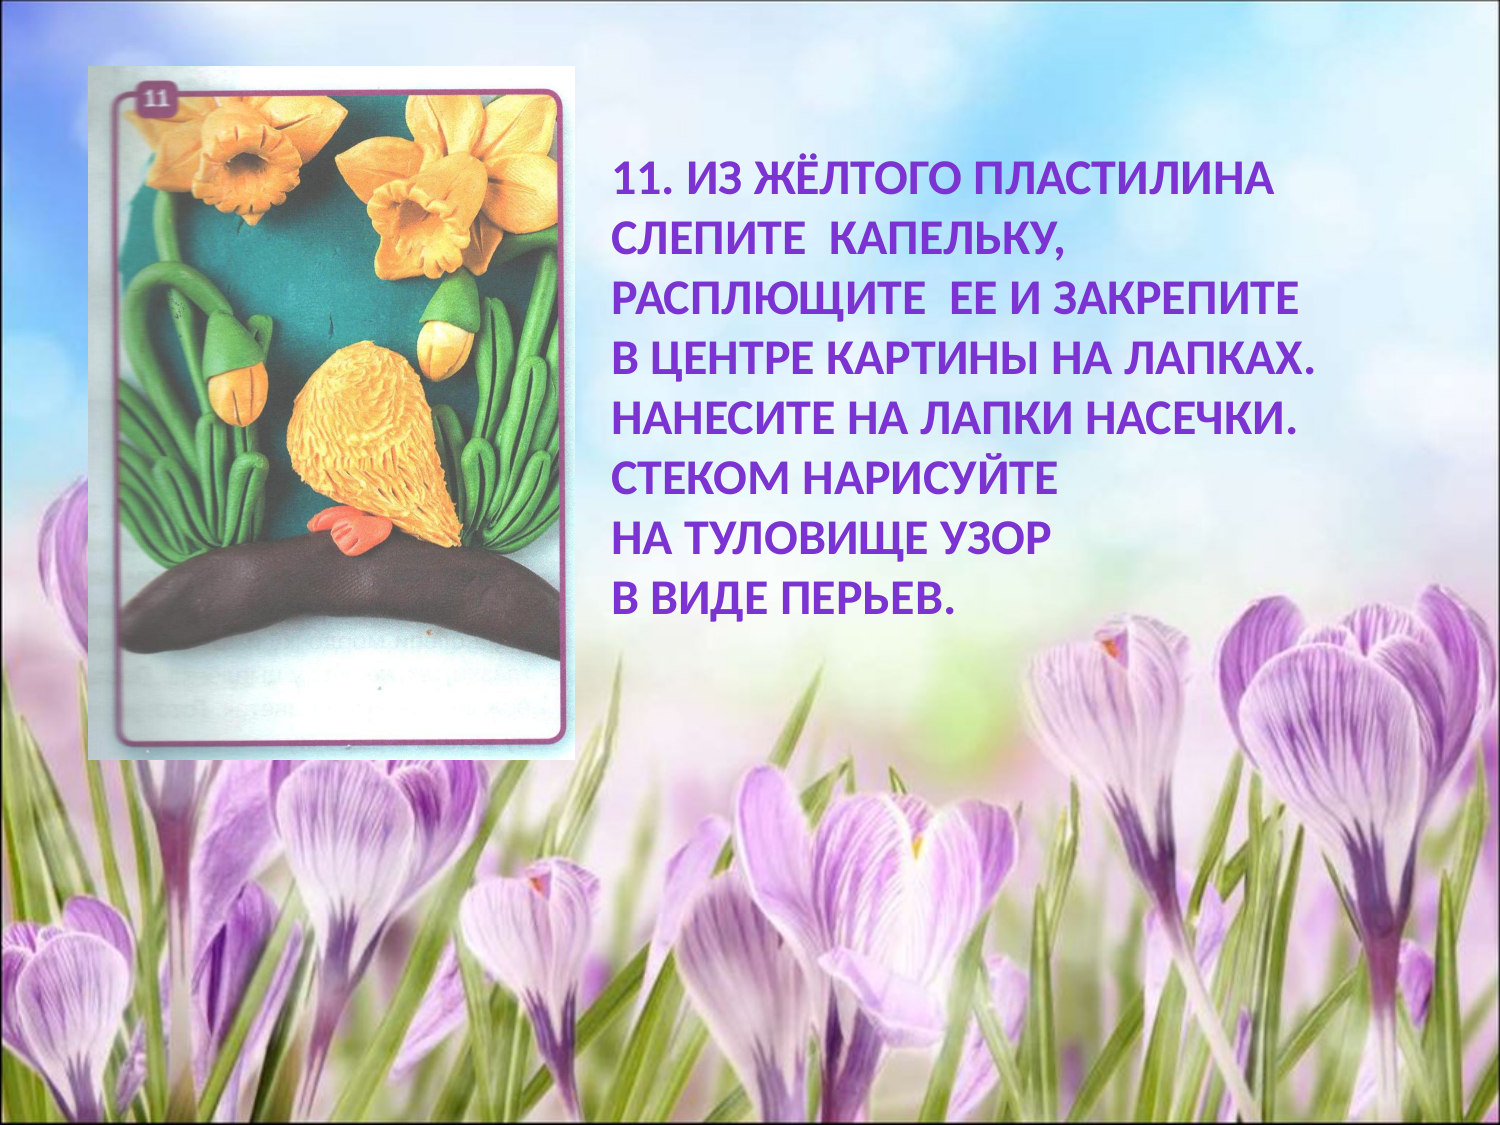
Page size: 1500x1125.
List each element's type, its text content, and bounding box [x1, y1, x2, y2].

picture [0, 0, 1500, 1125]
text_box 11. Из жёлтого пластилина Слепите капельку, Расплющите ее и закрепите В центре картины на лапках. Нанесите на лапки насечки. Стеком нарисуйте На туловище узор В виде перьев. [596, 137, 1337, 632]
